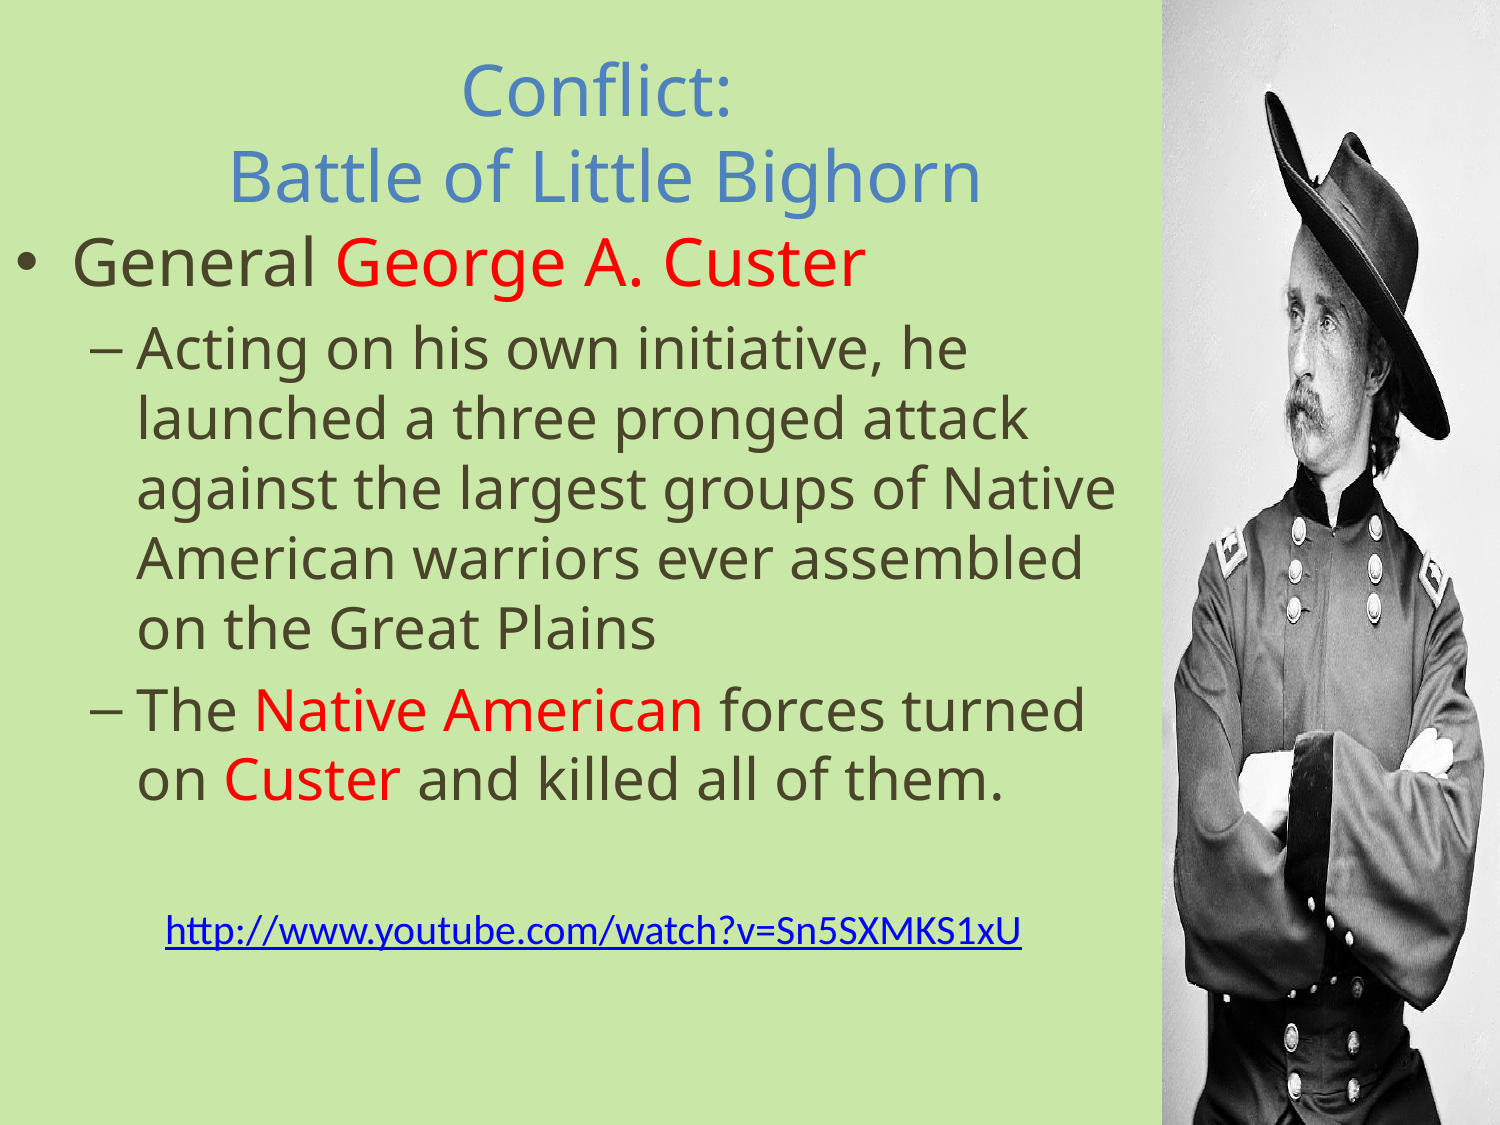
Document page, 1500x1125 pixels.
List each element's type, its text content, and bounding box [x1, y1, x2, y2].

title Conflict: Battle of Little Bighorn [0, 37, 1157, 212]
picture [1162, 0, 1500, 1125]
list General George A. Custer Acting on his own initiative, he launched a three pronged attack against the largest groups of Native American warriors ever assembled on the Great Plains The Native American forces turned on Custer and killed all of them. http://www.youtube.com/watch?v=Sn5SXMKS1xU [0, 212, 1157, 1075]
